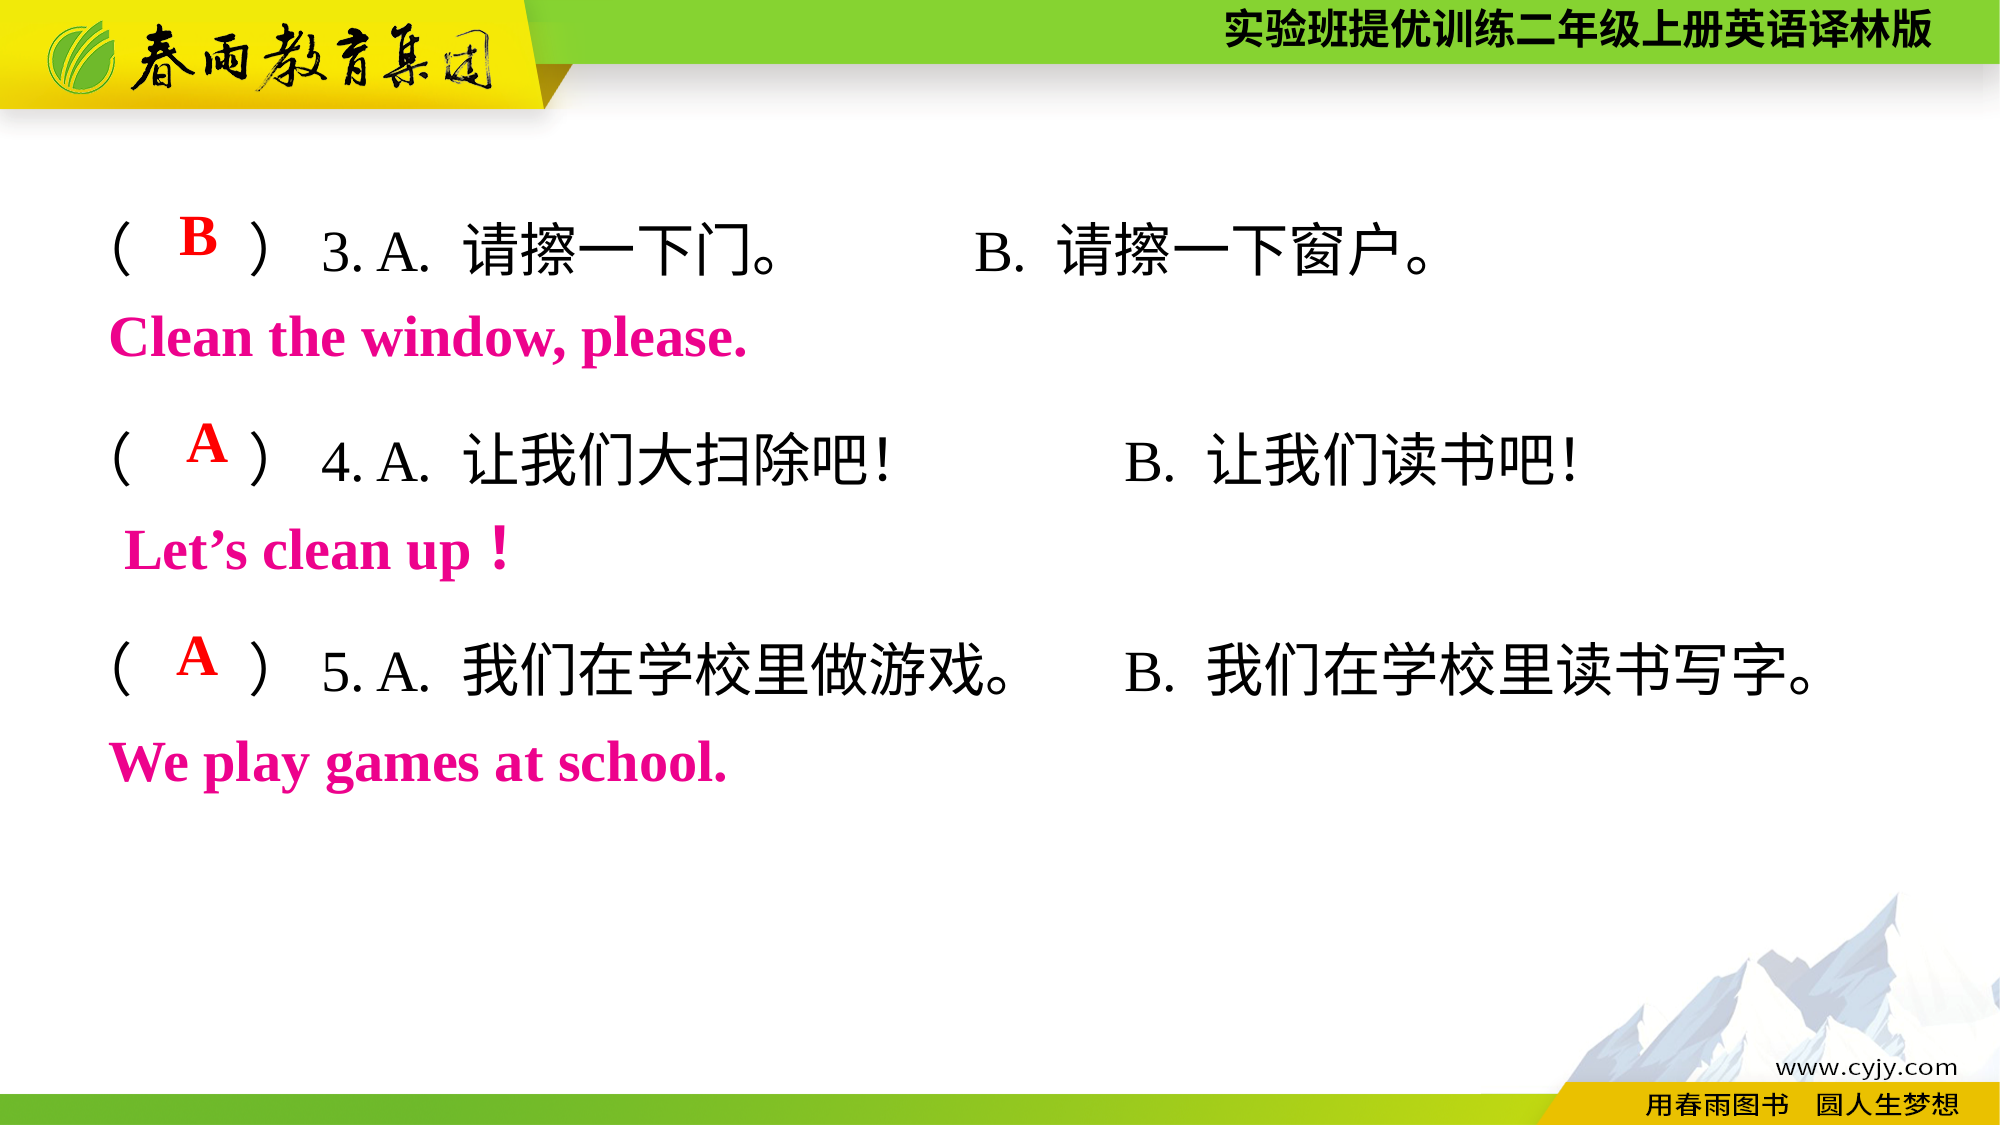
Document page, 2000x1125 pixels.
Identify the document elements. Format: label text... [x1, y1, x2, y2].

text_box We play games at school. [93, 716, 744, 801]
list （ ）3. A. 请擦一下门。 B. 请擦一下窗户。 （ ）4. A. 让我们大扫除吧！ B. 让我们读书吧！ （ ）5. A. 我们在学校里做游戏。 B. 我们在学校里读书写字。 [59, 170, 1944, 716]
text_box A [171, 397, 244, 482]
text_box Let’s clean up！ [109, 503, 559, 589]
picture [0, 0, 2000, 1125]
text_box Clean the window, please. [94, 290, 764, 376]
text_box A [161, 609, 234, 695]
text_box B [164, 190, 233, 275]
